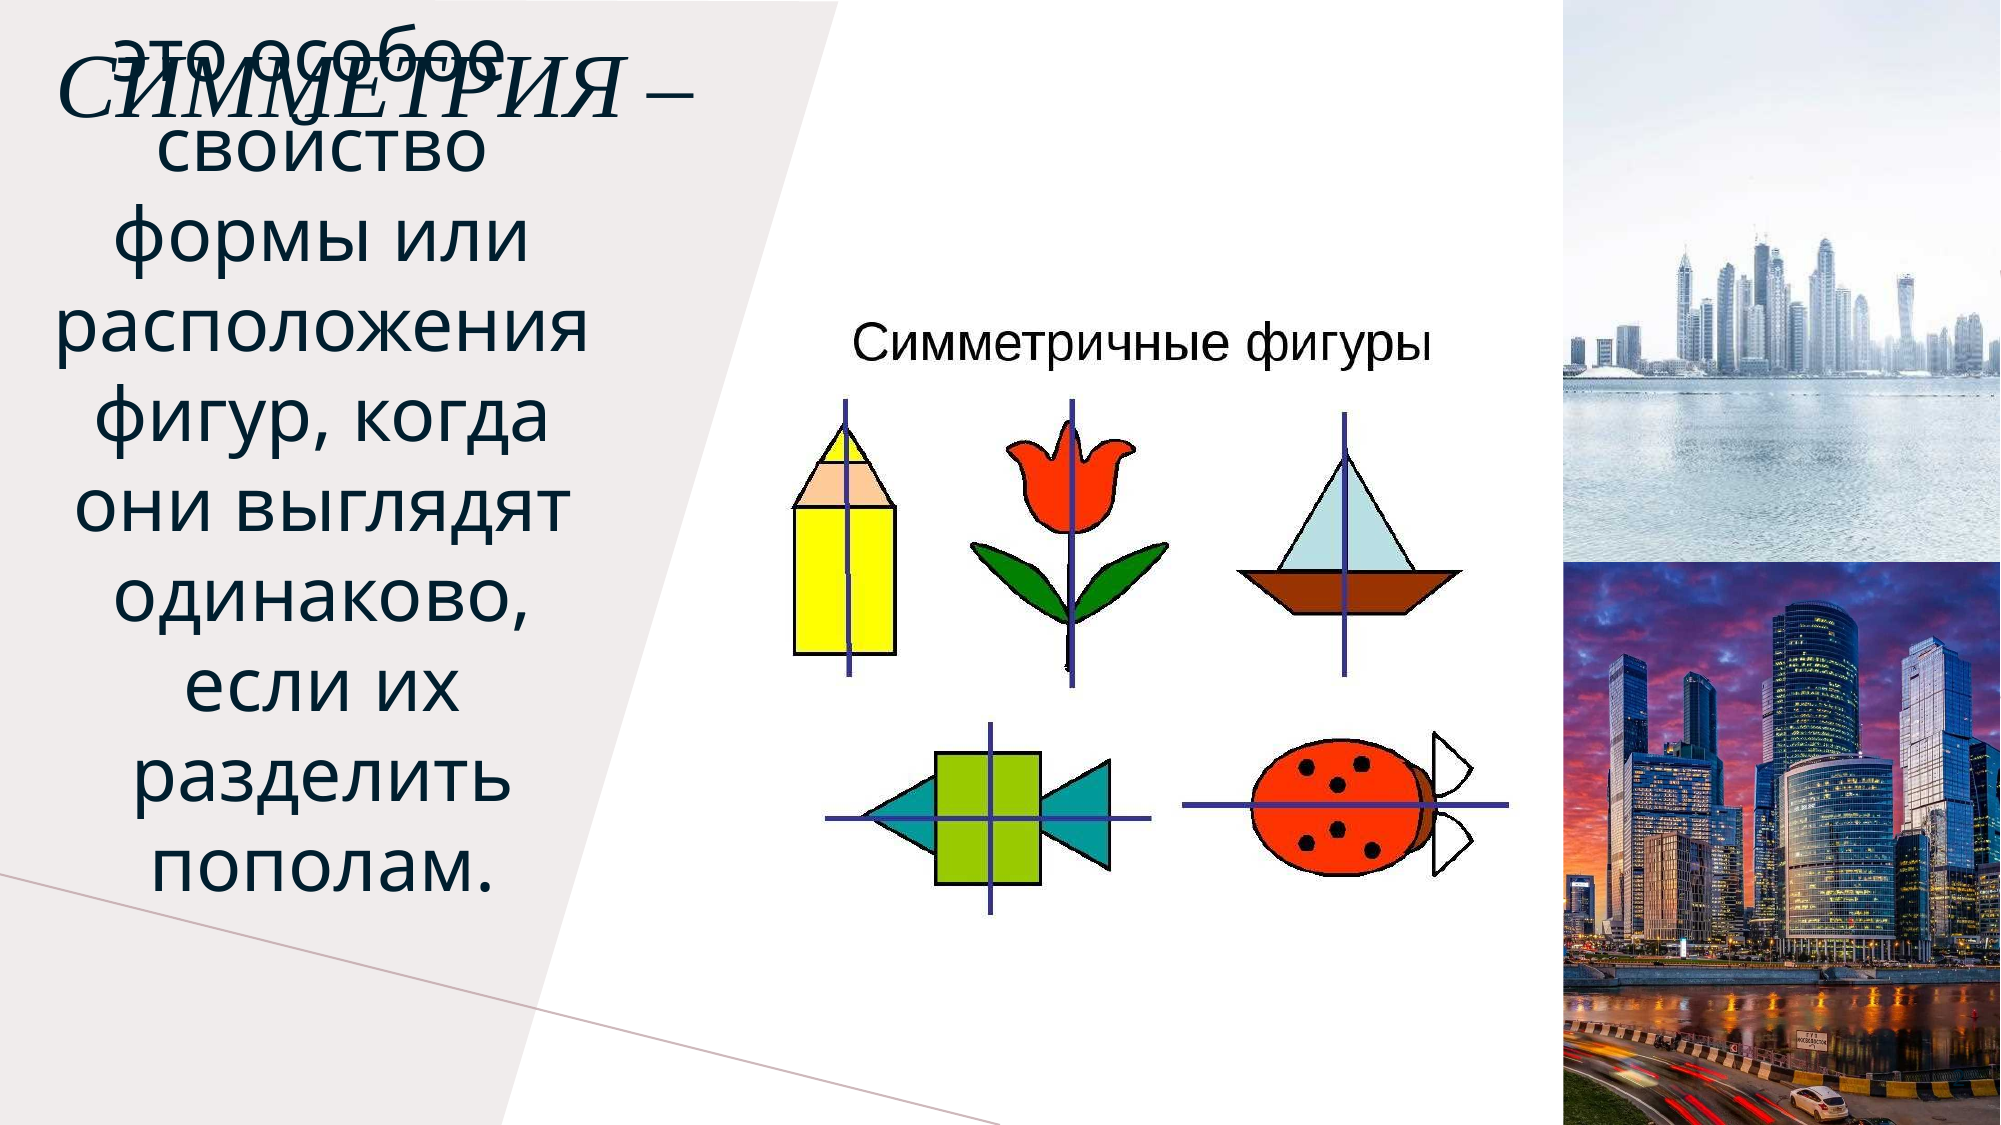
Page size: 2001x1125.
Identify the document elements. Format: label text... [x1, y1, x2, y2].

list это особое свойство формы или расположения фигур, когда они выглядят одинаково, если их разделить пополам. [0, 0, 635, 933]
picture [774, 277, 1521, 933]
picture [1563, 0, 2000, 1125]
title Симметрия – [635, 30, 1099, 532]
